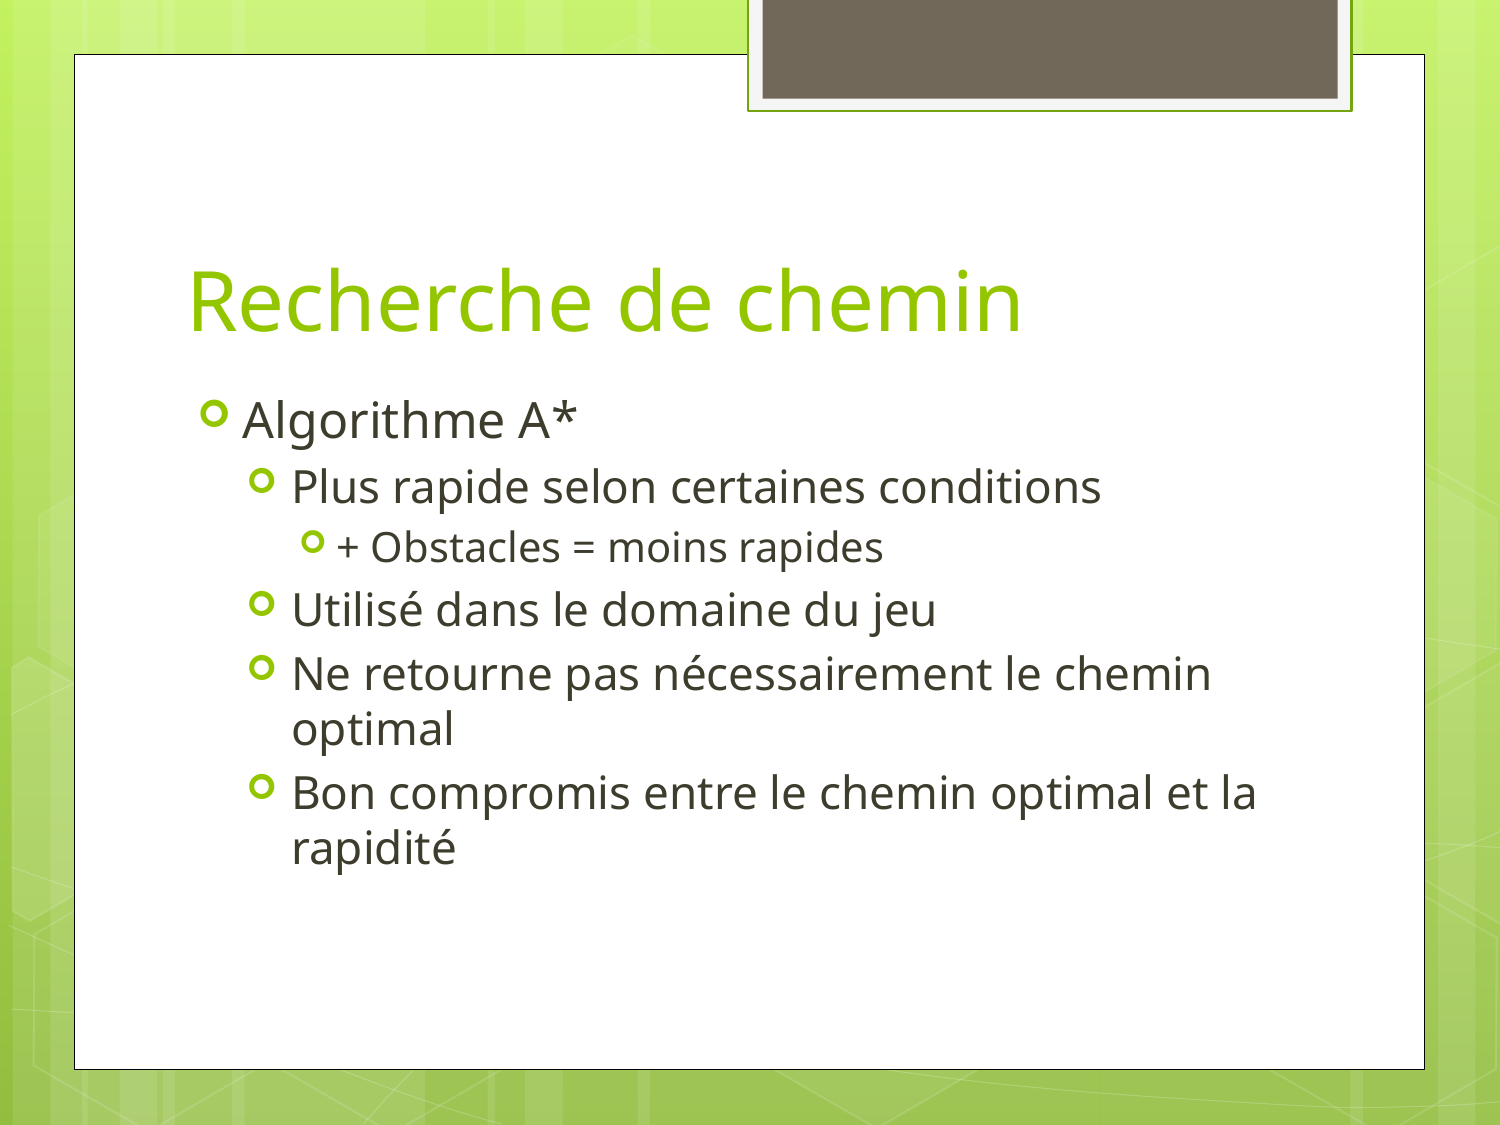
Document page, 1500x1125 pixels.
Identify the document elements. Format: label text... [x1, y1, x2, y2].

list Algorithme A* Plus rapide selon certaines conditions + Obstacles = moins rapides Utilisé dans le domaine du jeu Ne retourne pas nécessairement le chemin optimal Bon compromis entre le chemin optimal et la rapidité [171, 381, 1283, 957]
title Recherche de chemin [171, 168, 1324, 357]
